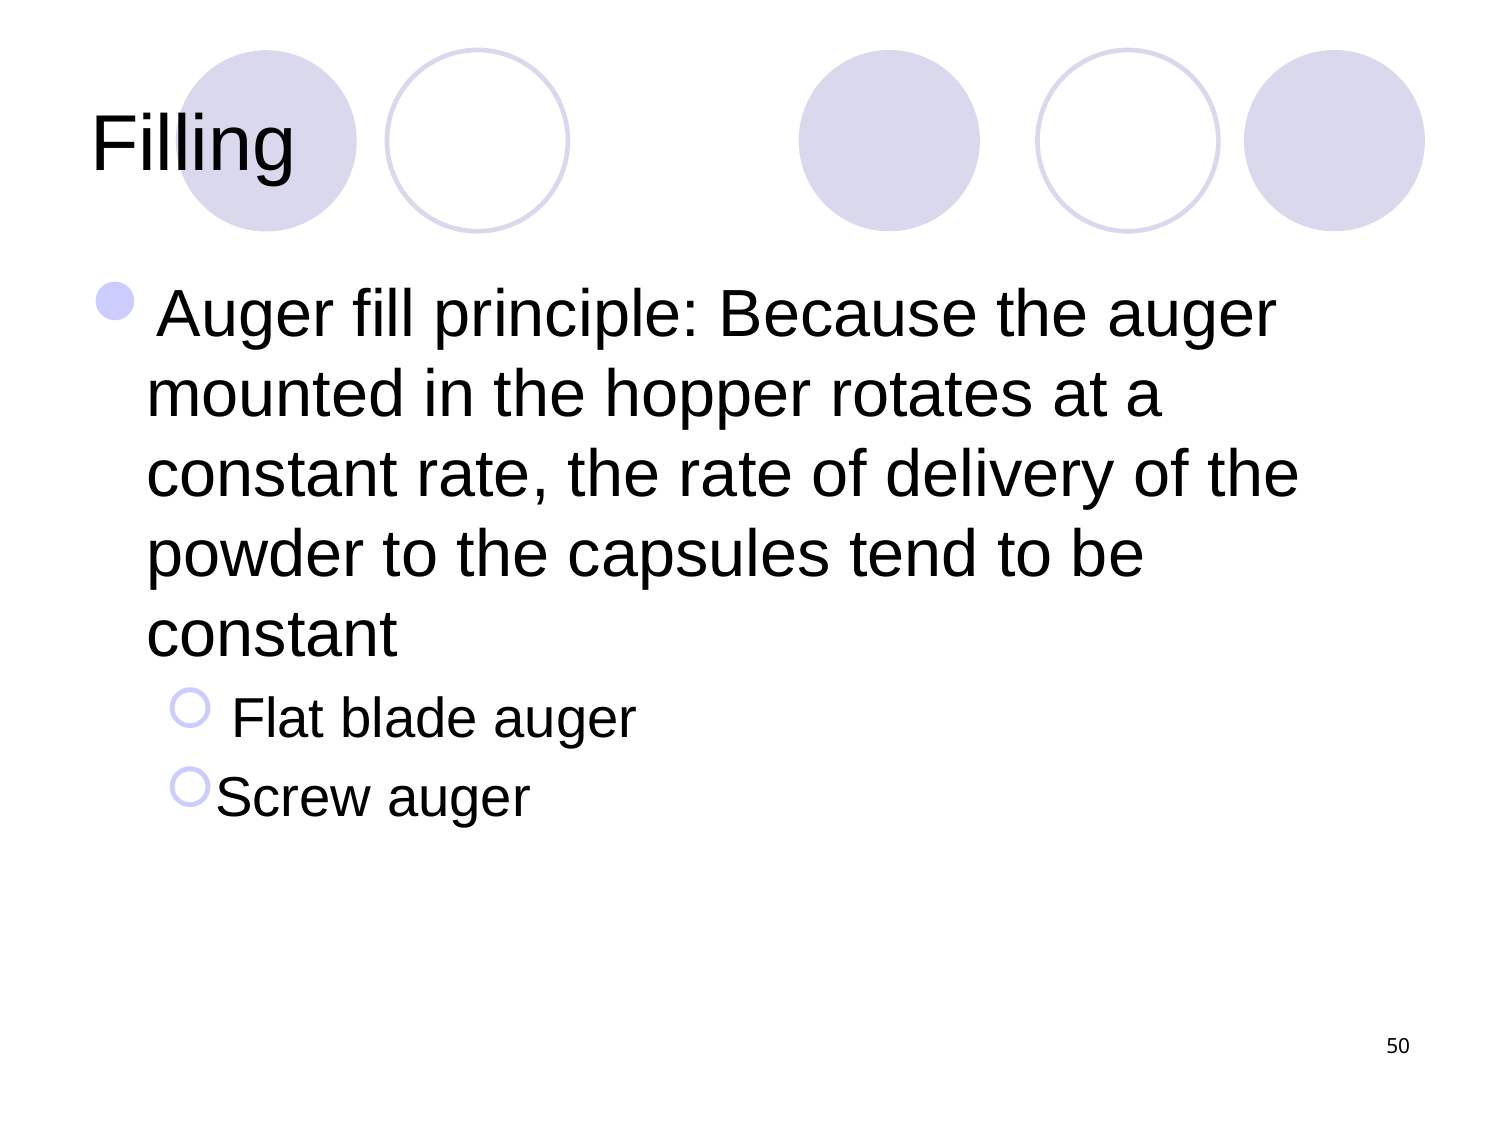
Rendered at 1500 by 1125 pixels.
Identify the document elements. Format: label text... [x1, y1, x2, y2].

title Filling [75, 45, 1425, 233]
slide_number 50 [1074, 1024, 1426, 1101]
list Auger fill principle: Because the auger mounted in the hopper rotates at a constant rate, the rate of delivery of the powder to the capsules tend to be constant Flat blade auger Screw auger [75, 262, 1425, 1006]
